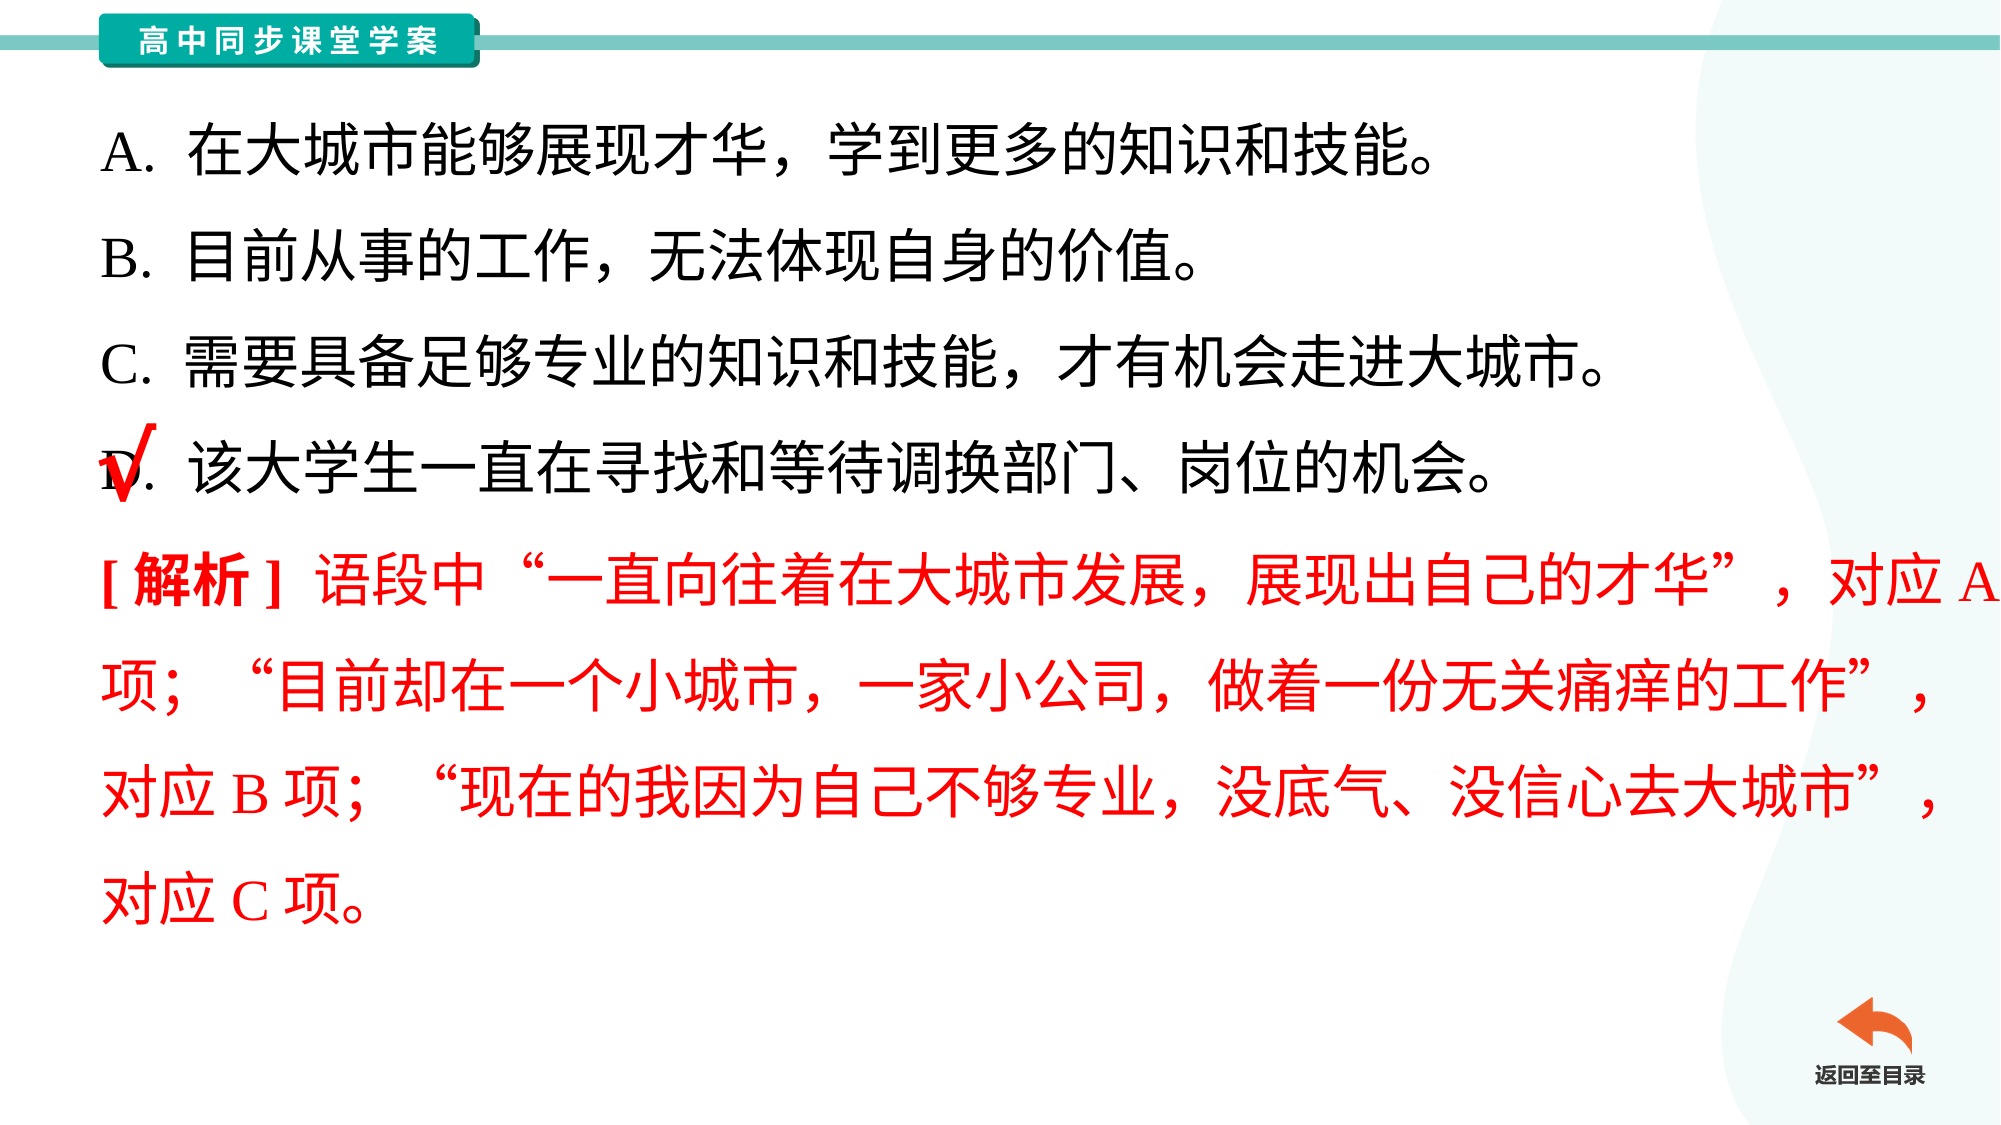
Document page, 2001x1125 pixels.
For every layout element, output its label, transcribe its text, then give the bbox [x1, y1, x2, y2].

text_box [解析] 语段中“一直向往着在大城市发展，展现出自己的才华”，对应A 项；“目前却在一个小城市，一家小公司，做着一份无关痛痒的工作”， 对应B项；“现在的我因为自己不够专业，没底气、没信心去大城市”， 对应C项。 [100, 506, 1899, 932]
text_box √ [95, 408, 157, 519]
text_box A. 在大城市能够展现才华，学到更多的知识和技能。 B. 目前从事的工作，无法体现自身的价值。 C. 需要具备足够专业的知识和技能，才有机会走进大城市。 D. 该大学生一直在寻找和等待调换部门、岗位的机会。 [100, 76, 1899, 502]
picture [0, 0, 2000, 1125]
